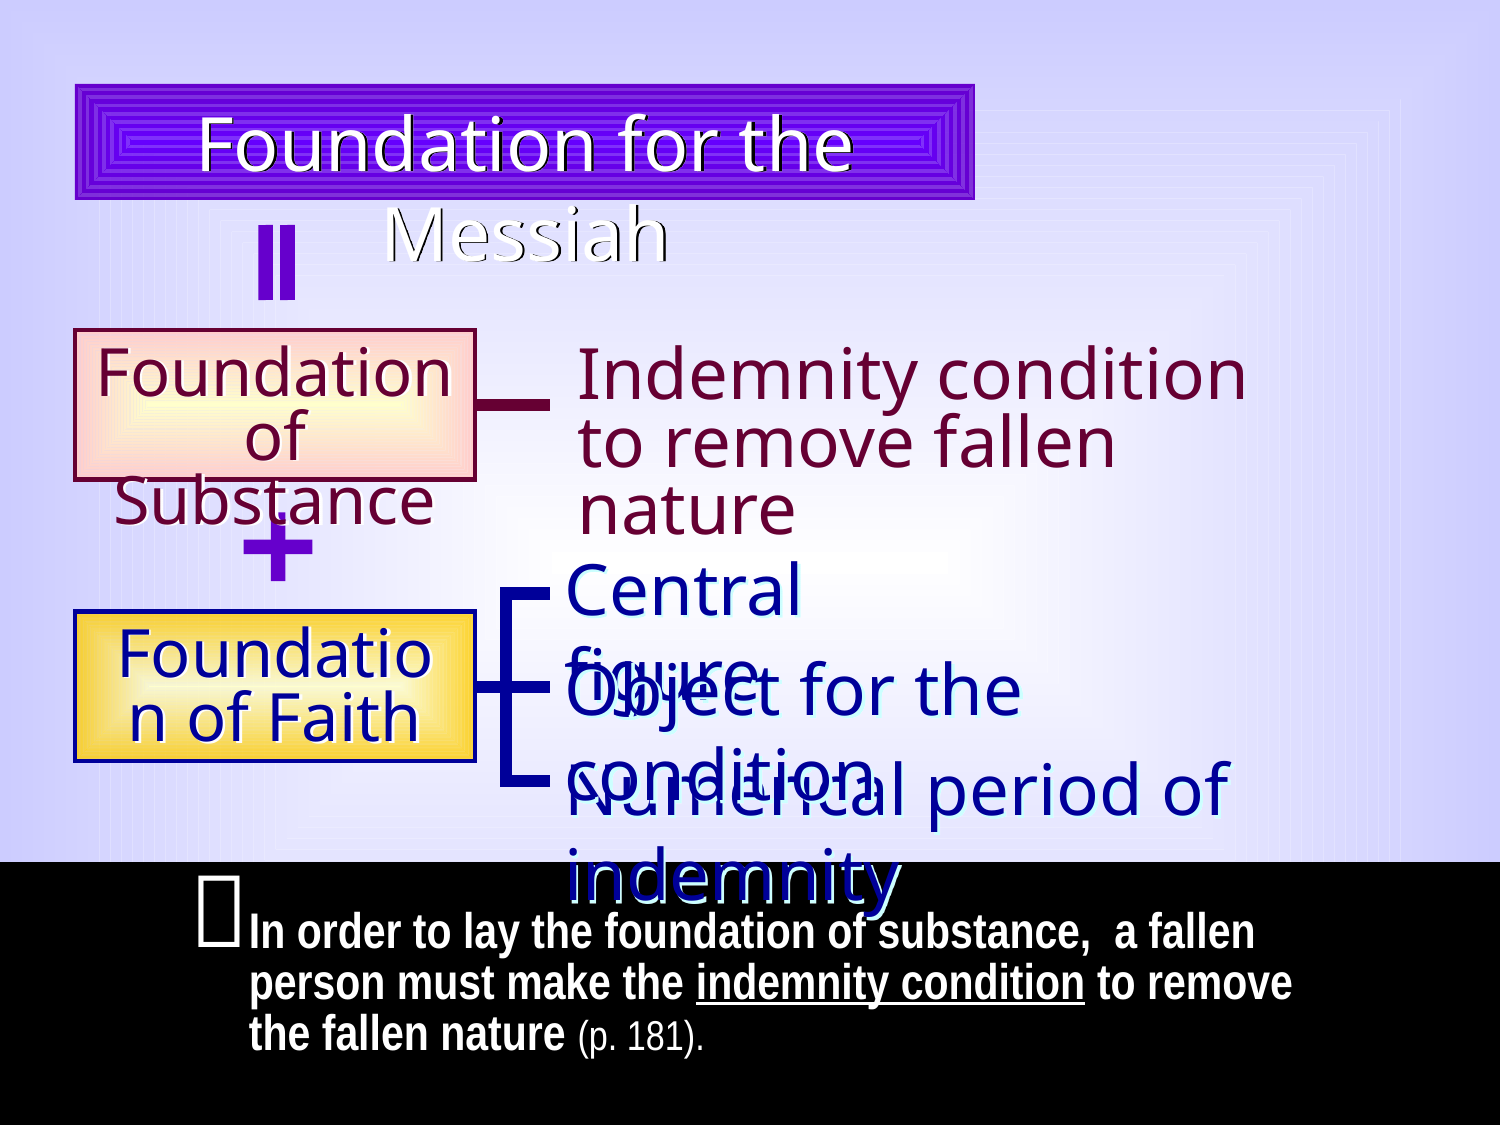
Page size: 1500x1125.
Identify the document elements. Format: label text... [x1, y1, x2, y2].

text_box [243, 512, 313, 582]
text_box [74, 83, 975, 200]
text_box Indemnity condition to remove fallen nature [562, 337, 1275, 556]
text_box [474, 586, 551, 788]
text_box Numerical period of indemnity [549, 737, 1463, 922]
text_box Central figure [549, 537, 988, 637]
text_box [75, 329, 475, 480]
text_box Foundation of Faith [90, 619, 460, 763]
text_box Object for the condition [549, 637, 1275, 822]
text_box [75, 611, 469, 762]
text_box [174, 887, 1351, 1069]
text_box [265, 224, 288, 301]
text_box [0, 862, 1500, 1125]
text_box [474, 398, 551, 412]
text_box Foundation for the Messiah [87, 89, 963, 284]
text_box Foundation of Substance [78, 338, 472, 545]
